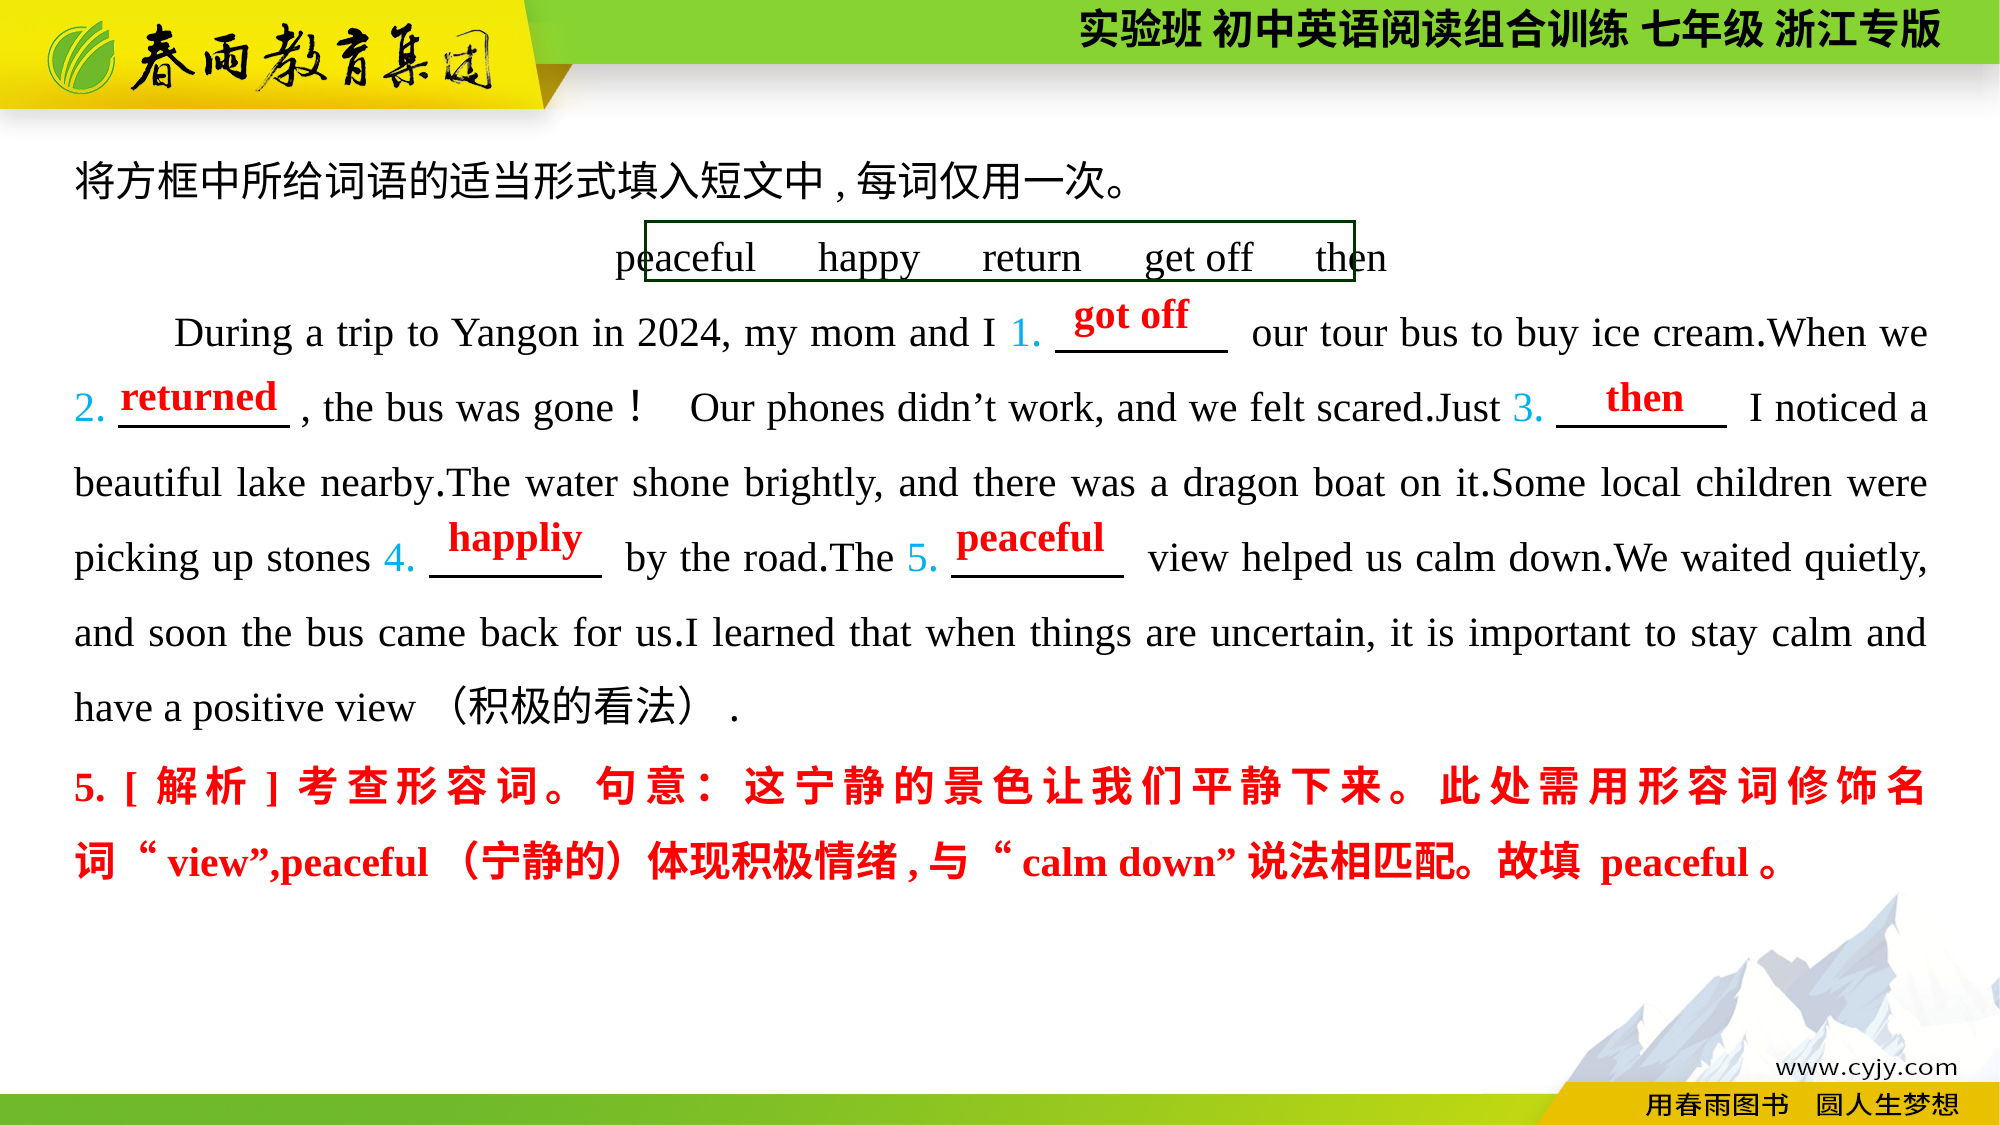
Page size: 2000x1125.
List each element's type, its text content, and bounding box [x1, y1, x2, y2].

text_box returned [105, 361, 293, 426]
text_box 5. [解析]考查形容词。句意：这宁静的景色让我们平静下来。此处需用形容词修饰名词“view”,peaceful（宁静的）体现积极情绪,与“calm down”说法相匹配。故填 peaceful。 [59, 727, 1944, 893]
text_box [645, 221, 1355, 281]
text_box happliy [433, 502, 598, 568]
text_box then [1590, 362, 1700, 428]
list 将方框中所给词语的适当形式填入短文中,每词仅用一次。 peaceful happy return get off then During a trip to Yangon in 2024, my mom and I 1. our tour bus to buy ice cream.When we 2. , the bus was gone！ Our phones didn’t work, and we felt scared.Just 3. I noticed a beautiful lake nearby.The water shone brightly, and there was a dragon boat on it.Some local children were picking up stones 4. by the road.The 5. view helped us calm down.We waited quietly, and soon the bus came back for us.I learned that when things are uncertain, it is important to stay calm and have a positive view（积极的看法）. [59, 122, 1944, 727]
text_box got off [1059, 279, 1205, 345]
text_box peaceful [941, 502, 1120, 568]
picture [0, 0, 2000, 1125]
